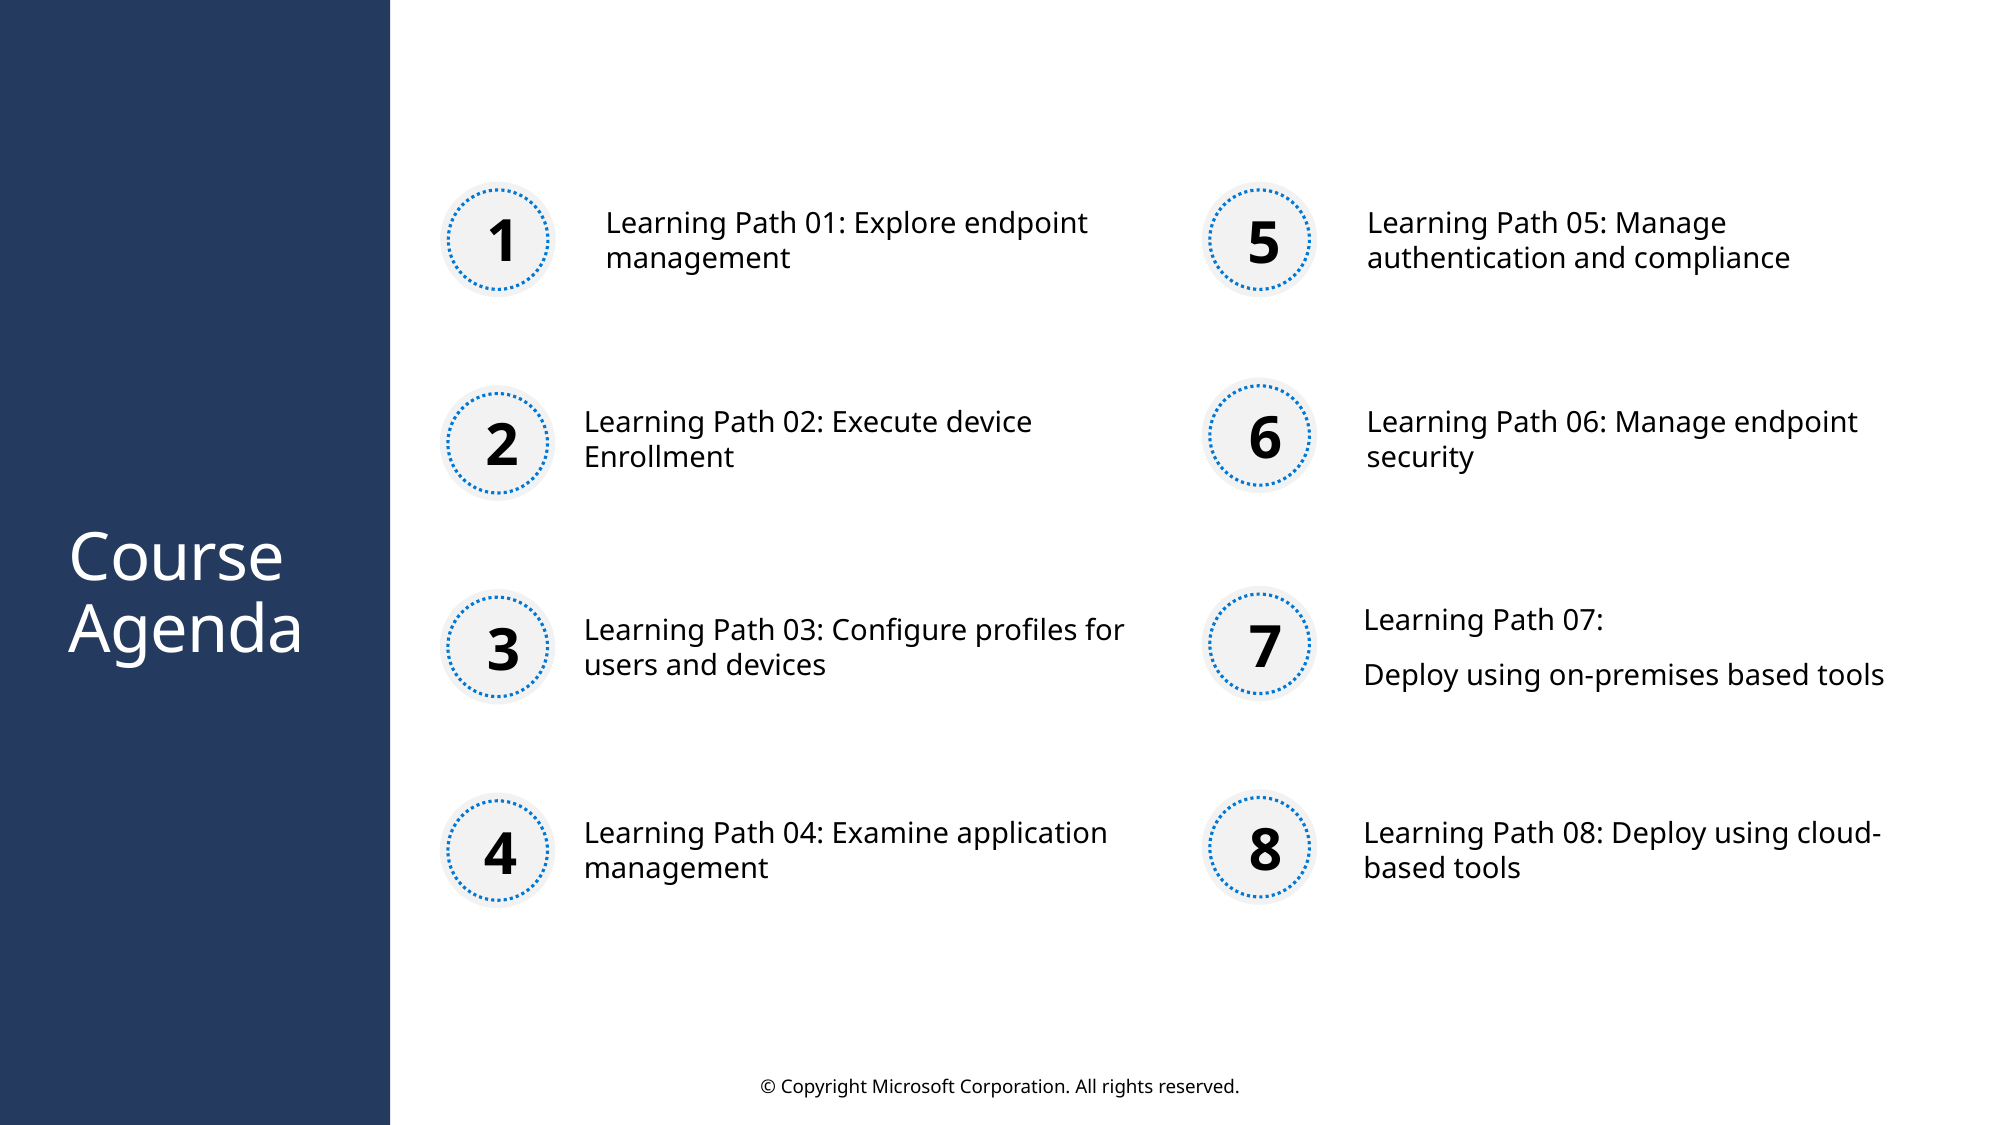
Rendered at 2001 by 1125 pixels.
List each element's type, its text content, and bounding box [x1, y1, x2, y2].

list Learning Path 07: Deploy using on-premises based tools [1363, 590, 1928, 702]
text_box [439, 385, 556, 502]
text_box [439, 588, 556, 705]
list Learning Path 06: Manage endpoint security [1366, 382, 1932, 494]
list Learning Path 05: Manage authentication and compliance [1367, 184, 1914, 295]
list Learning Path 03: Configure profiles for users and devices [583, 590, 1131, 702]
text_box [439, 181, 556, 298]
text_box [1201, 789, 1318, 905]
list Learning Path 04: Examine application management [583, 794, 1131, 906]
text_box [1201, 181, 1318, 298]
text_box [439, 792, 556, 909]
title Course Agenda [68, 506, 391, 684]
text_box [1201, 377, 1318, 494]
list Learning Path 01: Explore endpoint management [605, 184, 1152, 295]
list Learning Path 02: Execute device Enrollment [583, 382, 1131, 494]
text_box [1201, 585, 1318, 702]
list Learning Path 08: Deploy using cloud-based tools [1363, 794, 1928, 906]
